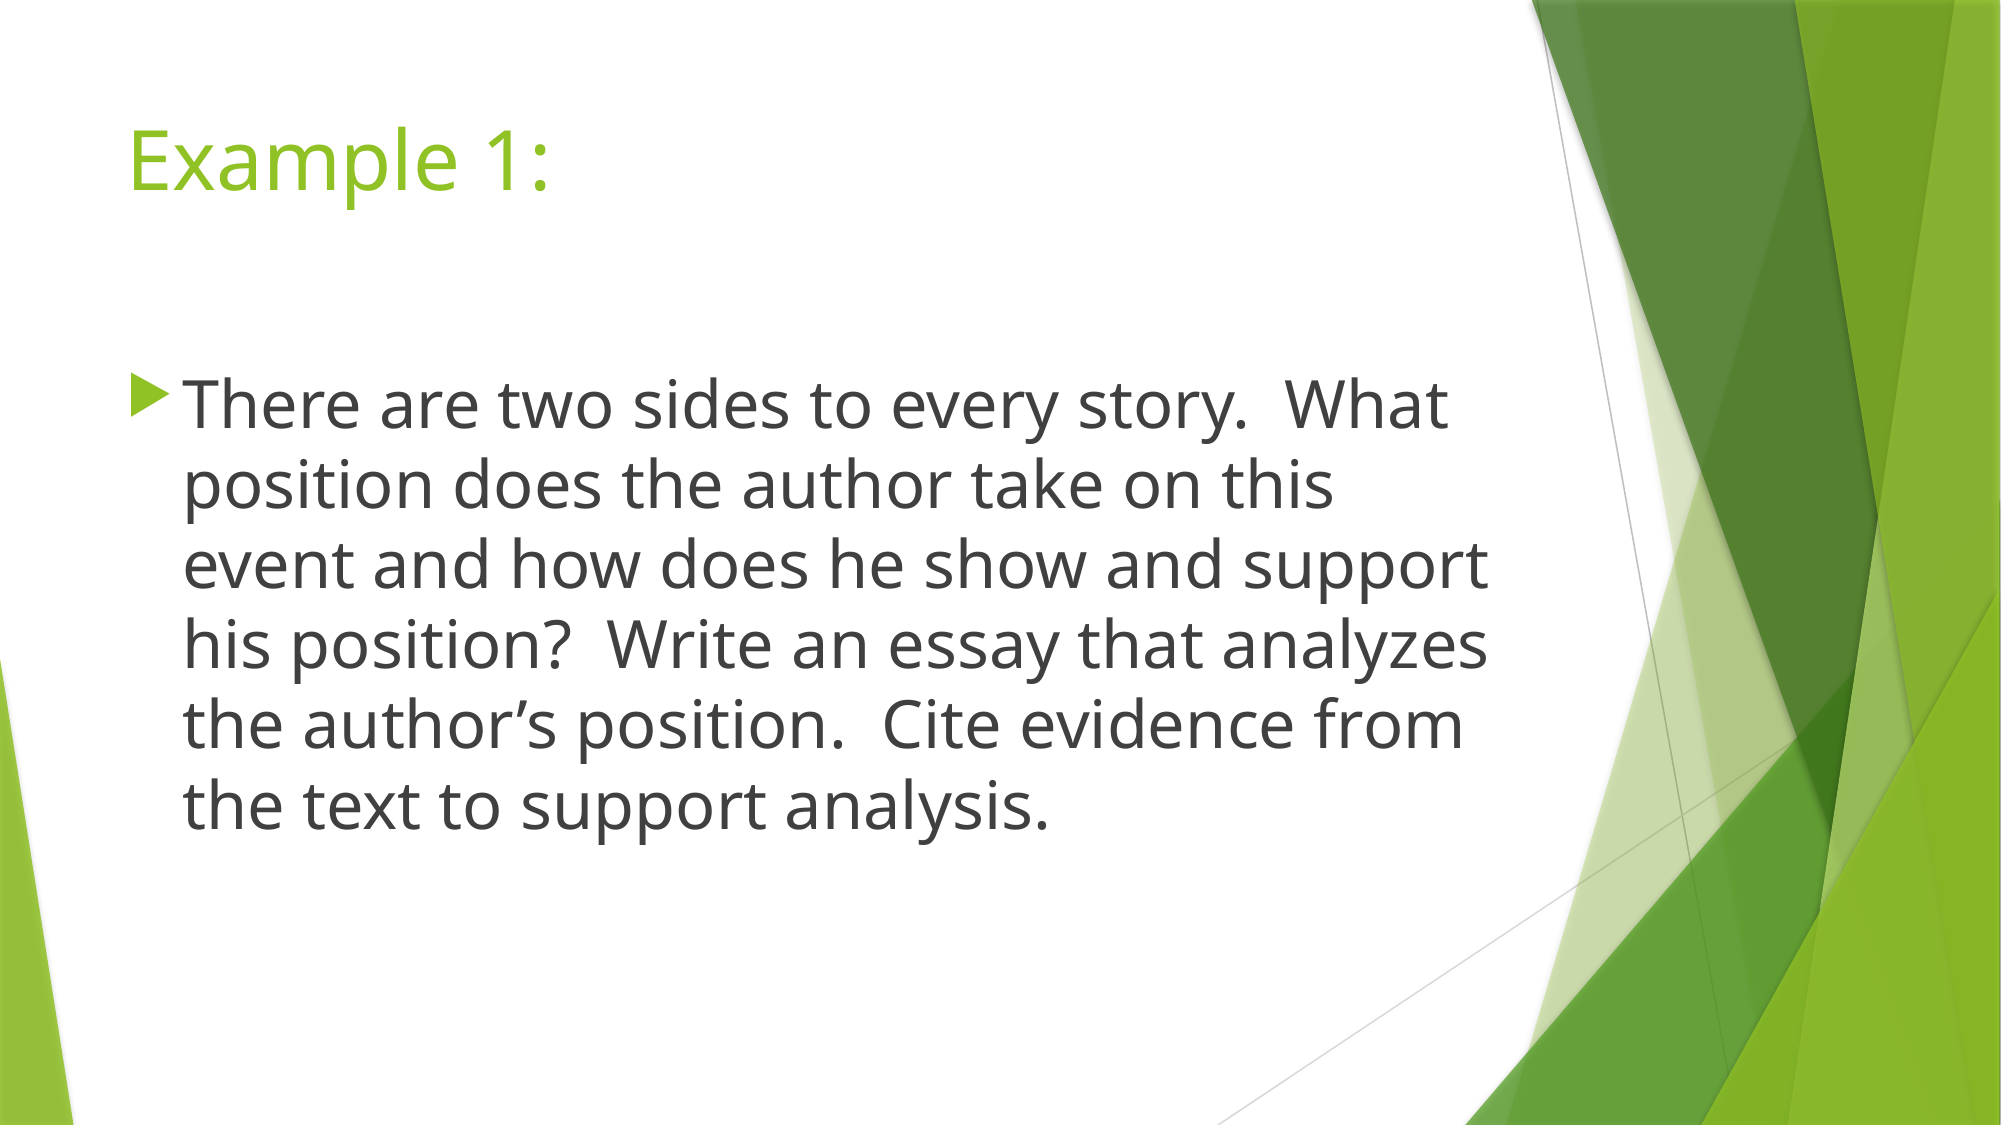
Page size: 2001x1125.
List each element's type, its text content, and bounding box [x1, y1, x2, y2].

list There are two sides to every story. What position does the author take on this event and how does he show and support his position? Write an essay that analyzes the author’s position. Cite evidence from the text to support analysis. [111, 354, 1522, 992]
title Example 1: [111, 99, 1522, 317]
